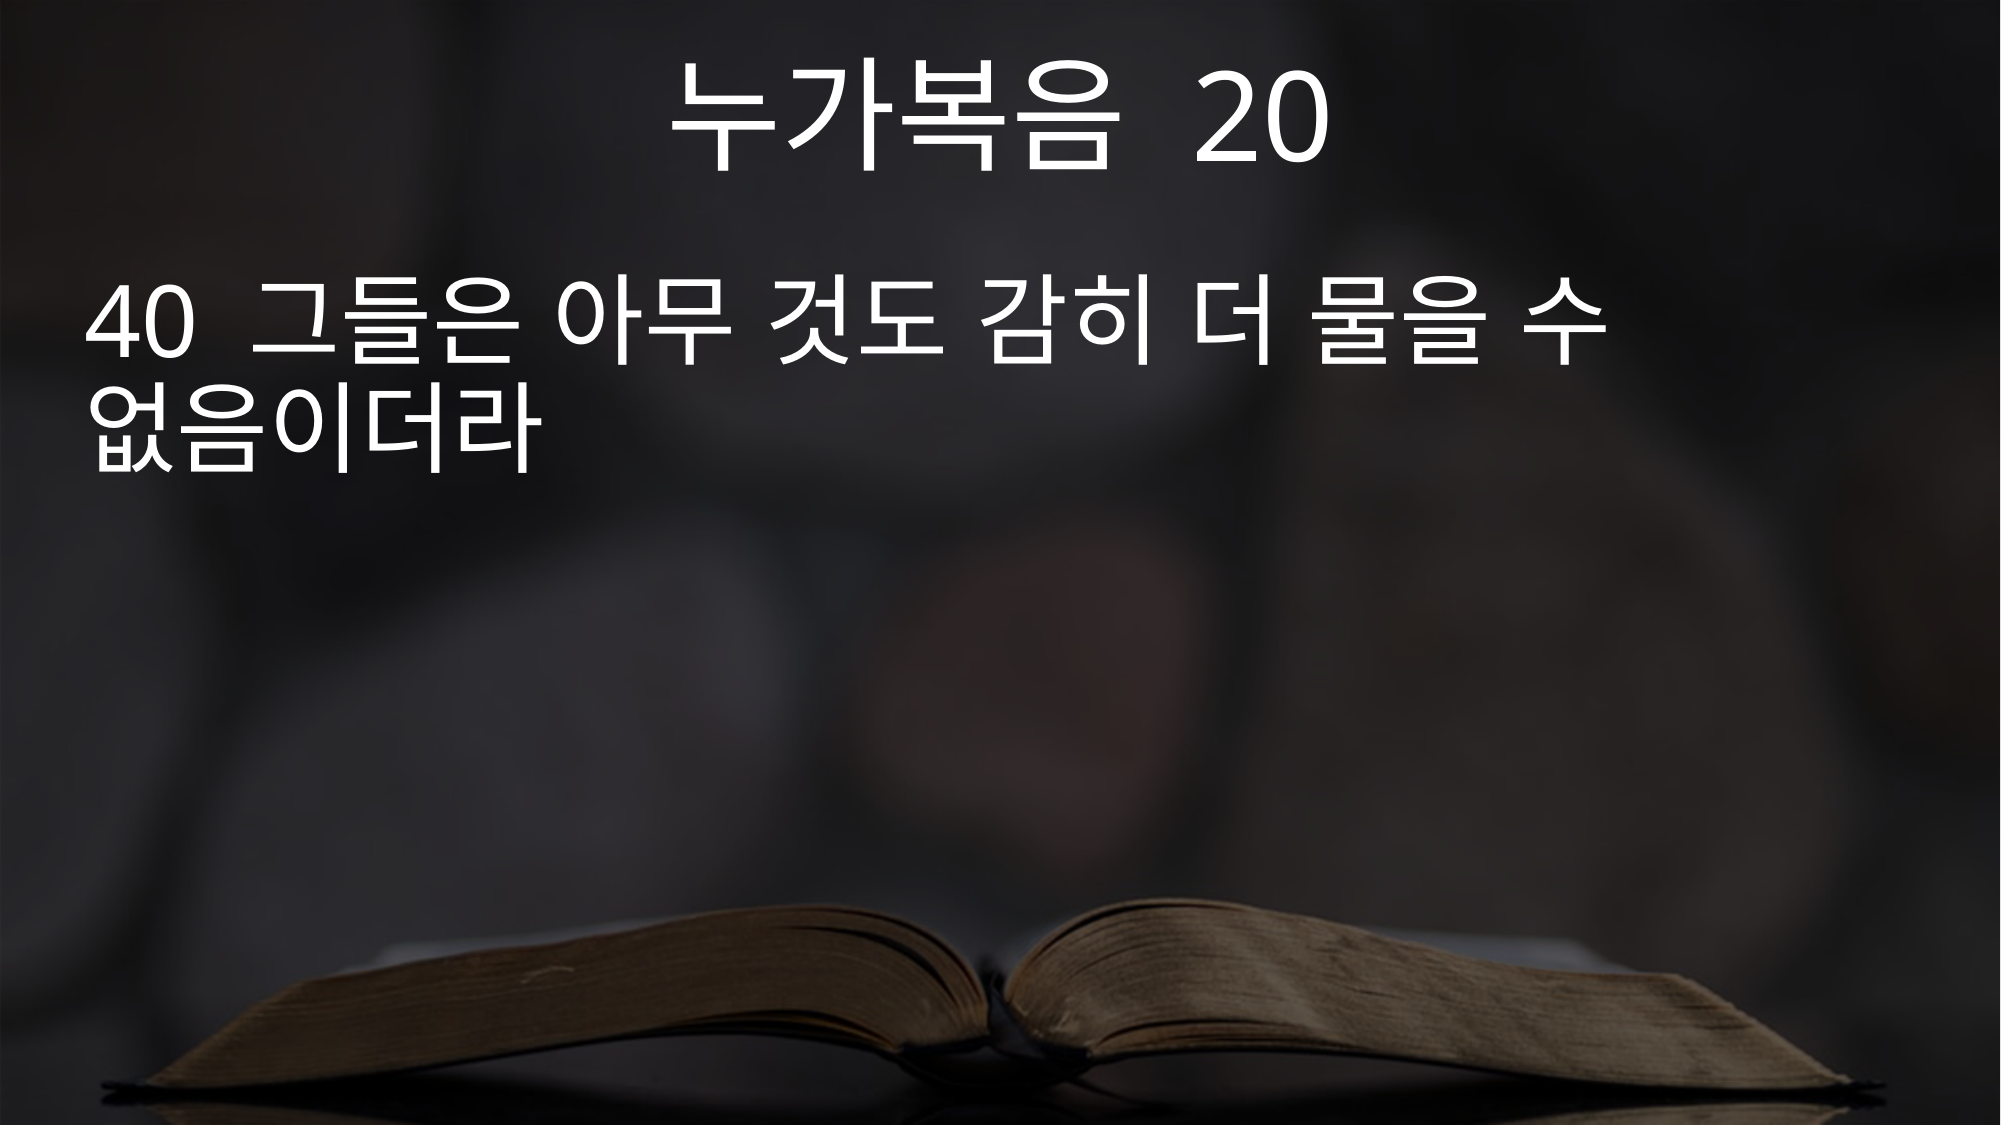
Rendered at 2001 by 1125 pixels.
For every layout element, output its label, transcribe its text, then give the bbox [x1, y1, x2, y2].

picture [0, 0, 2001, 1125]
list 40 그들은 아무 것도 감히 더 물을 수 없음이더라 [69, 263, 1953, 423]
footer 누가복음 20 [0, 32, 2000, 192]
